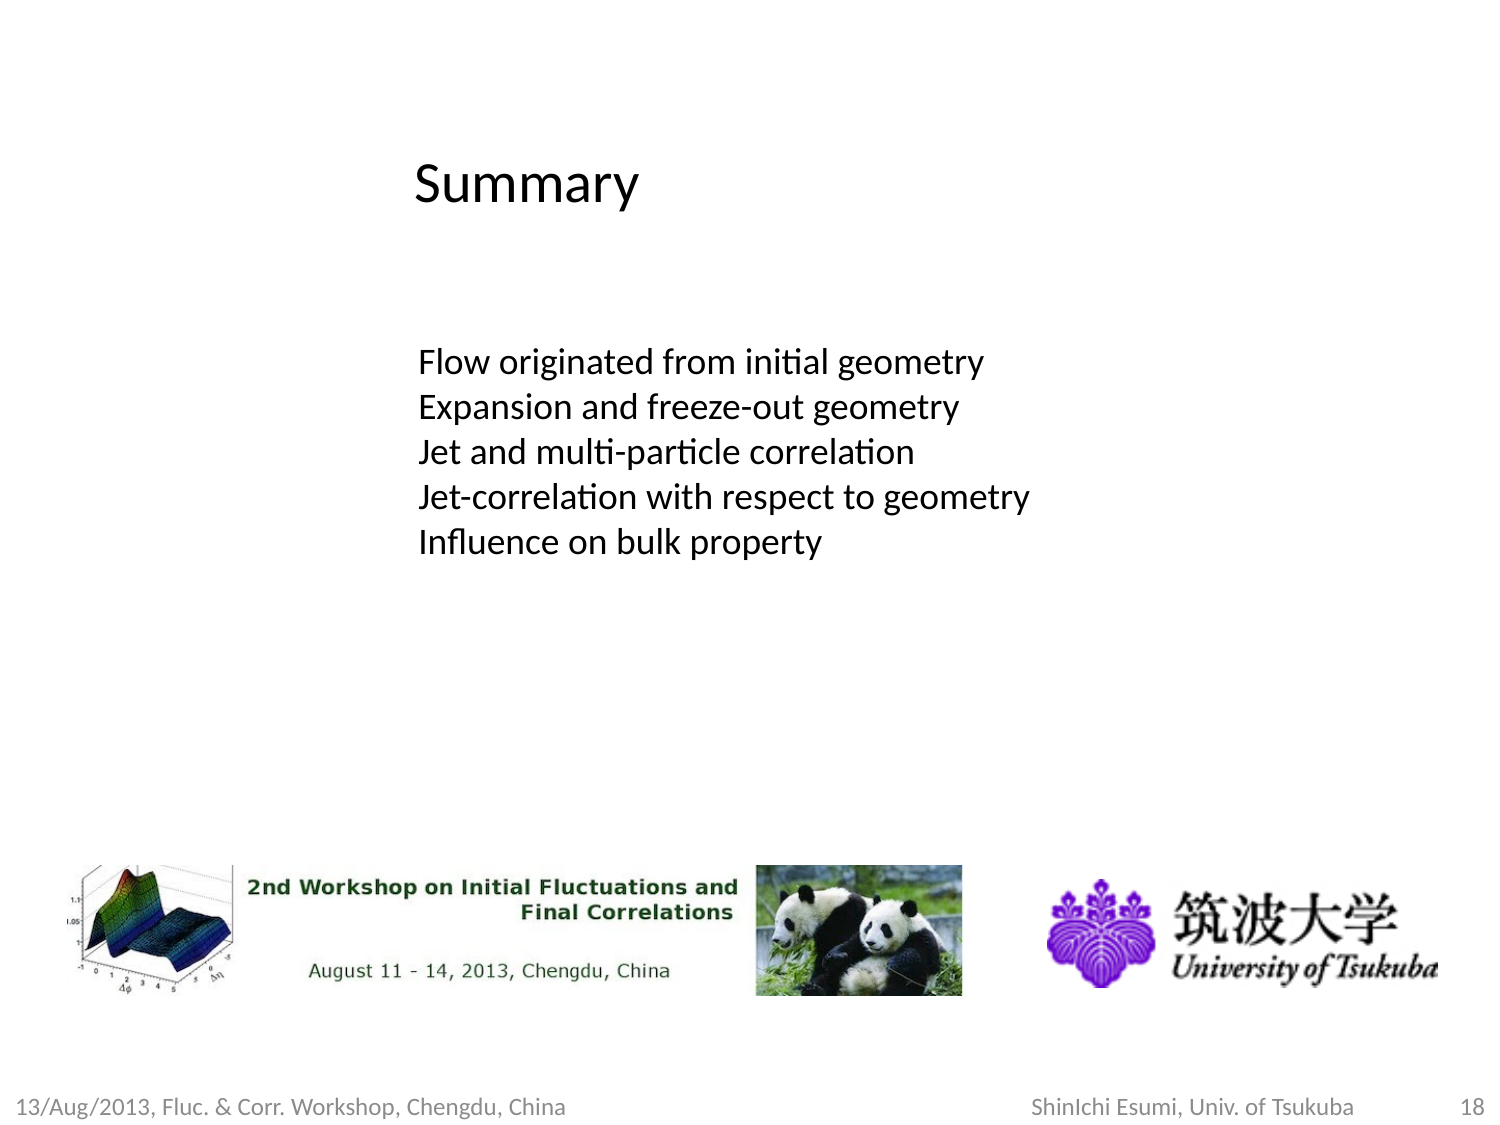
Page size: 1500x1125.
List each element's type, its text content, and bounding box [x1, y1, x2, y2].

slide_number 18 [1395, 1086, 1500, 1124]
text_box Summary [399, 137, 655, 222]
picture [67, 864, 963, 996]
picture [1047, 879, 1438, 988]
slide_number 13/Aug/2013, Fluc. & Corr. Workshop, Chengdu, China [0, 1086, 585, 1125]
footer ShinIchi Esumi, Univ. of Tsukuba [1006, 1086, 1380, 1124]
text_box Flow originated from initial geometry Expansion and freeze-out geometry Jet and multi-particle correlation Jet-correlation with respect to geometry Influence on bulk property [403, 329, 1047, 570]
